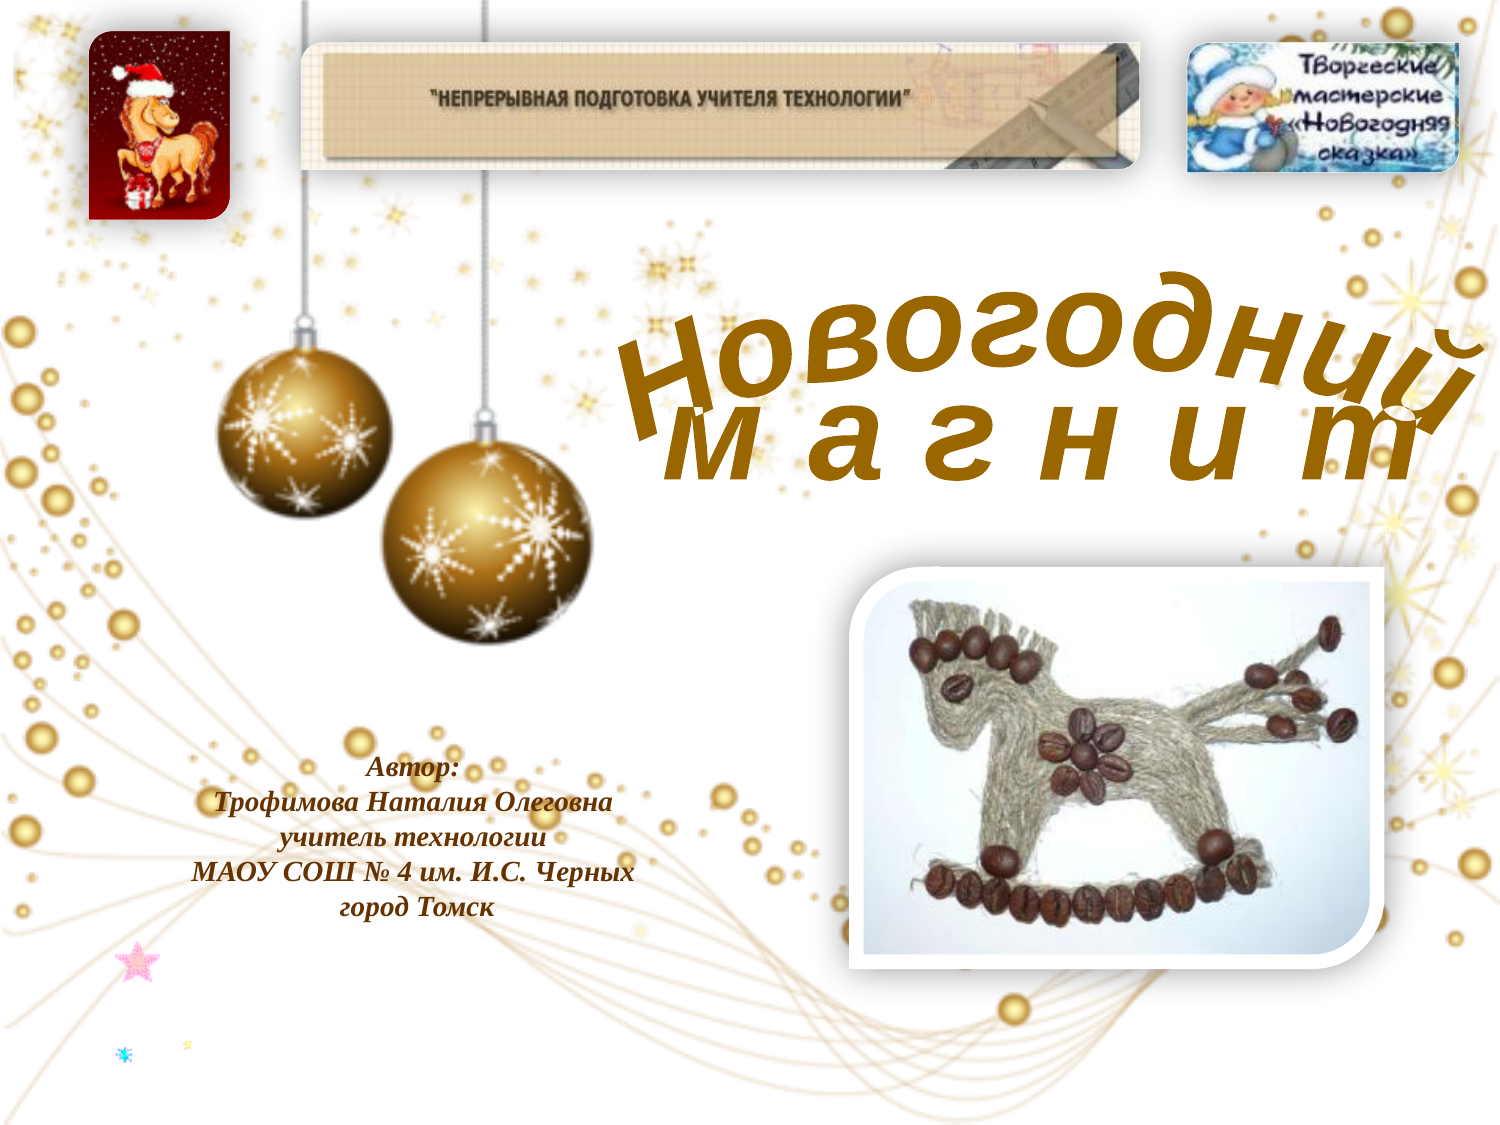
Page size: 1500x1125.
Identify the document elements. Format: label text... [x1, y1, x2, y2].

text_box Автор: Трофимова Наталия Олеговна учитель технологии МАОУ СОШ № 4 им. И.С. Черных город Томск [0, 739, 822, 930]
picture [0, 0, 1500, 1125]
